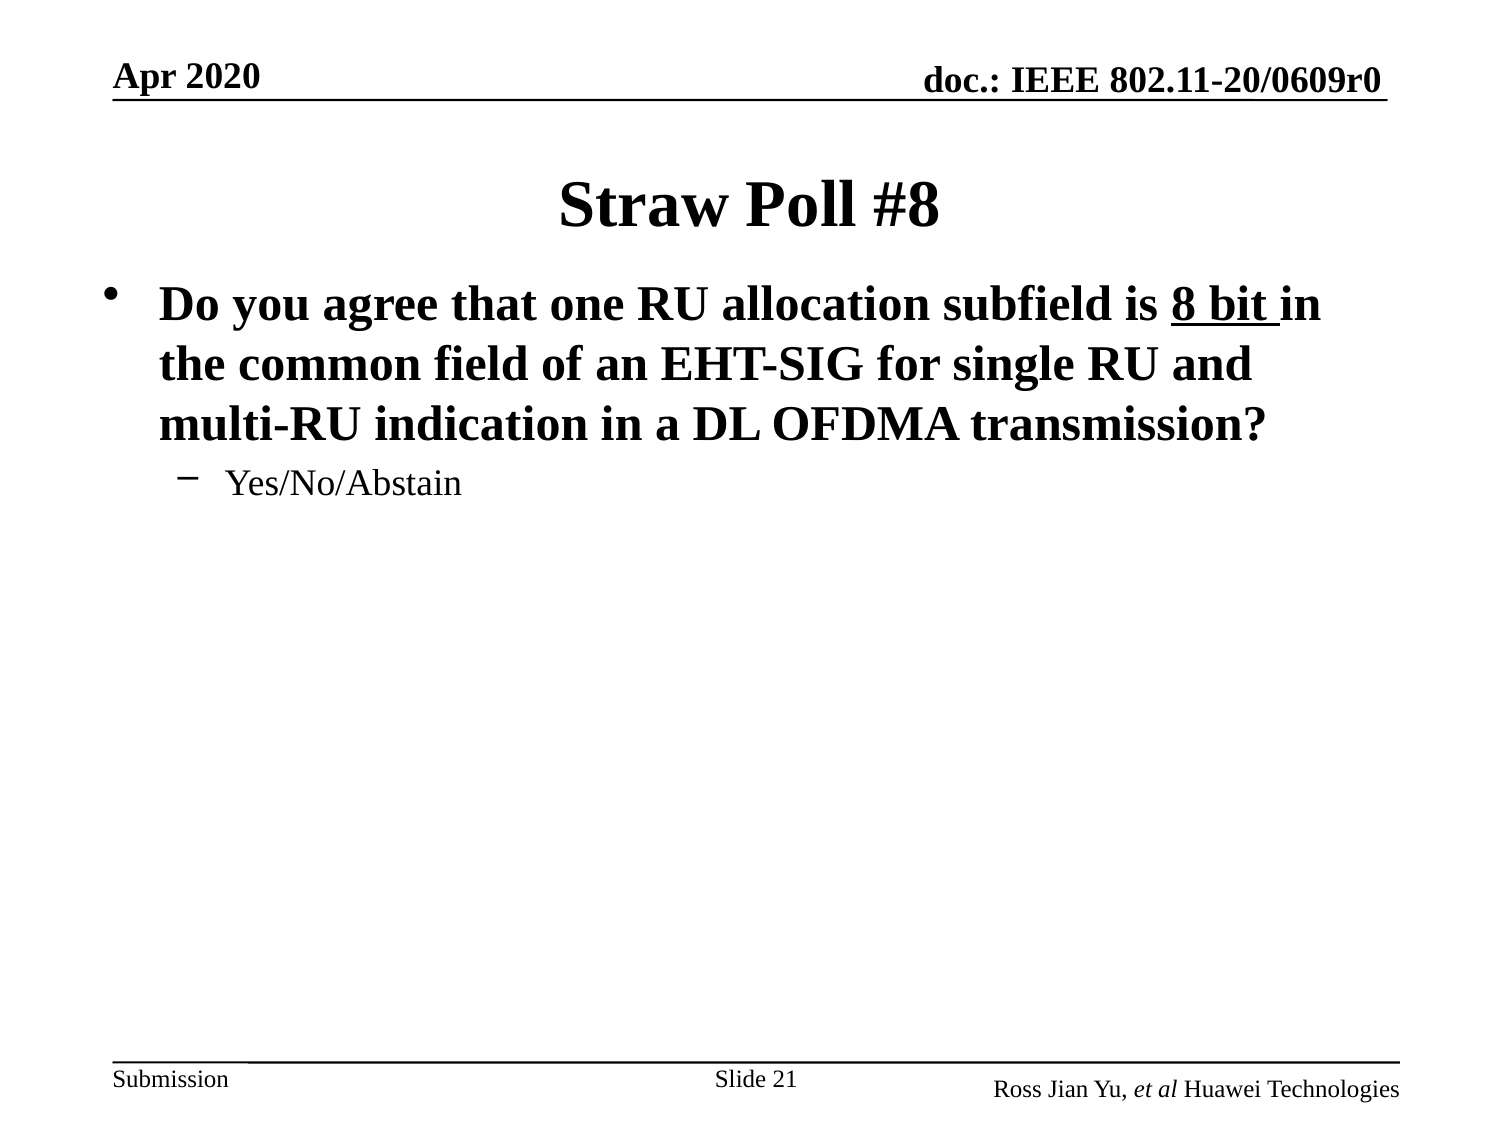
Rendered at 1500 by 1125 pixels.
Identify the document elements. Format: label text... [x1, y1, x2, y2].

slide_number Slide 21 [712, 1061, 800, 1093]
list Do you agree that one RU allocation subfield is 8 bit in the common field of an EHT-SIG for single RU and multi-RU indication in a DL OFDMA transmission? Yes/No/Abstain [87, 262, 1388, 938]
title Straw Poll #8 [112, 112, 1388, 288]
